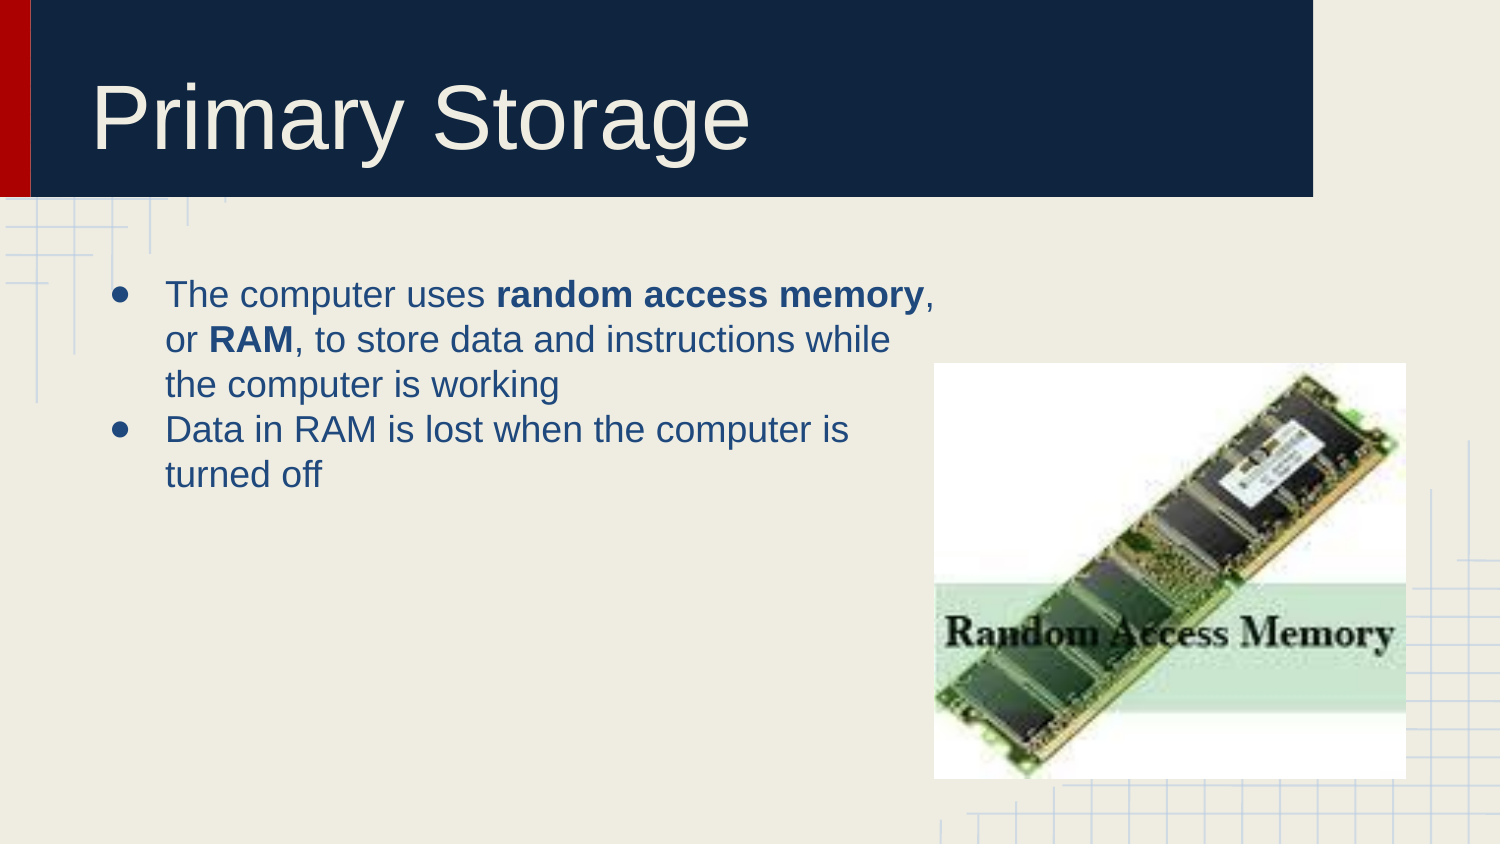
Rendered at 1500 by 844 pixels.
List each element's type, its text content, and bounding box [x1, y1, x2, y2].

picture [934, 362, 1406, 779]
title Primary Storage [75, 16, 1276, 183]
list The computer uses random access memory, or RAM, to store data and instructions while the computer is working Data in RAM is lost when the computer is turned off [75, 209, 1425, 806]
